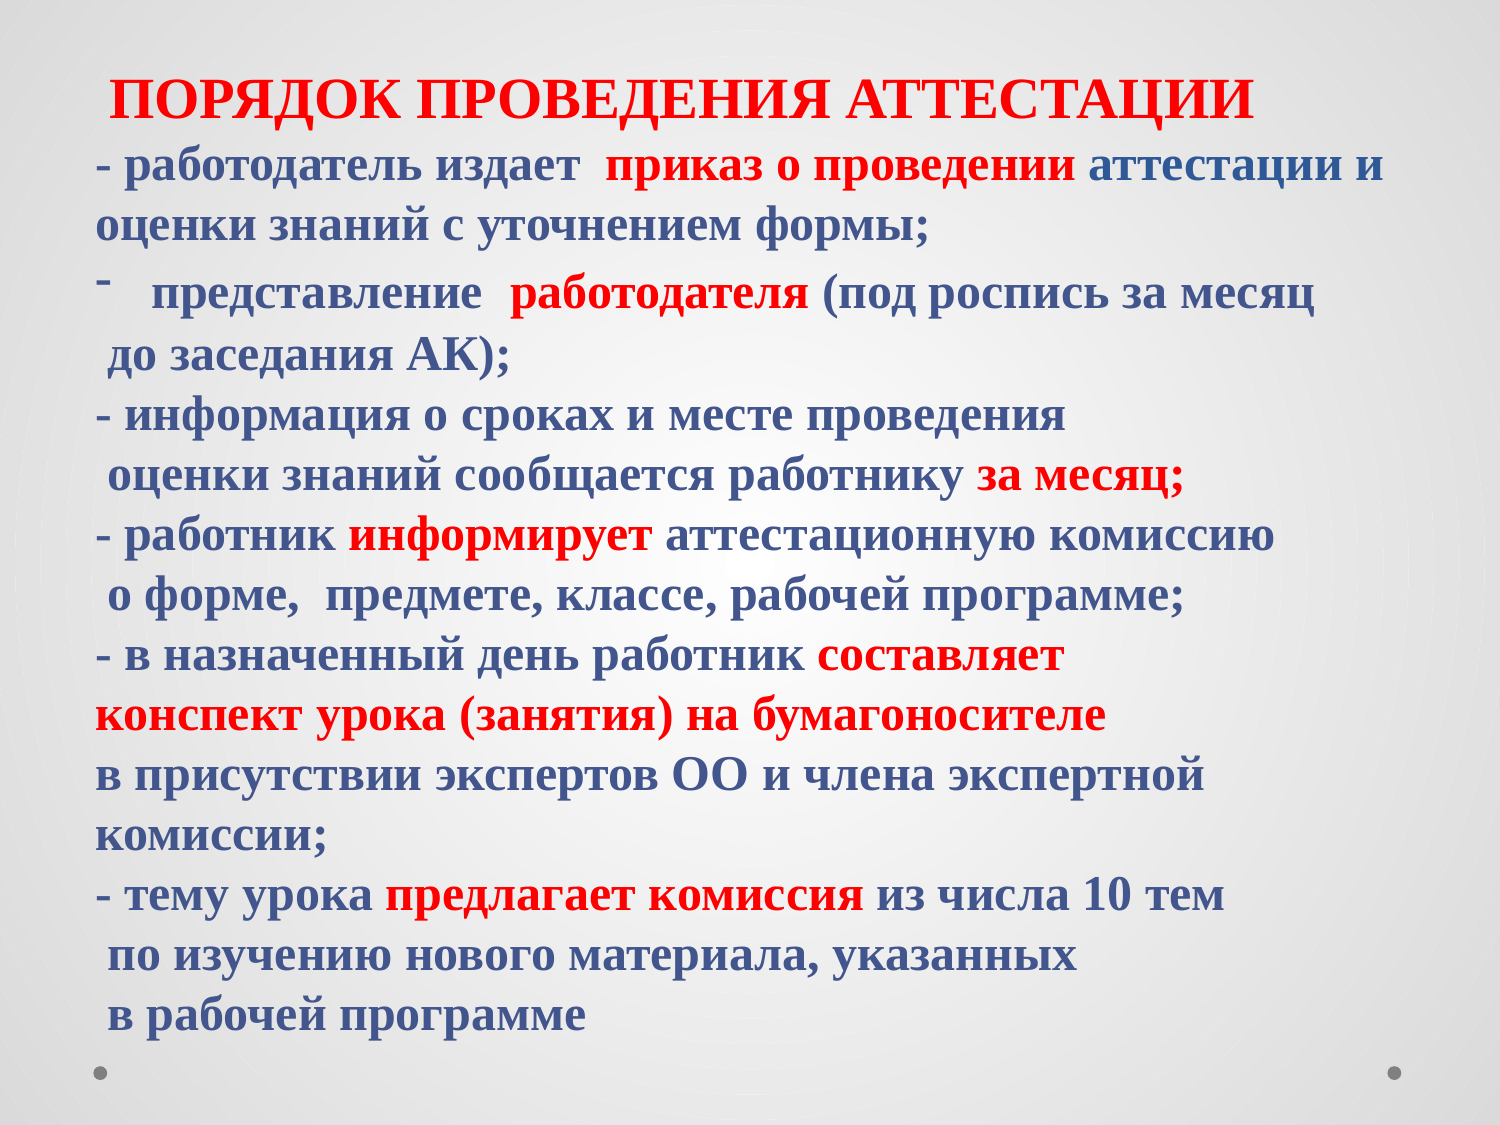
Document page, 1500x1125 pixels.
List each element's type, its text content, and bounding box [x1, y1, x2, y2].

text_box ПОРЯДОК ПРОВЕДЕНИЯ АТТЕСТАЦИИ - работодатель издает приказ о проведении аттестации и оценки знаний с уточнением формы; представление работодателя (под роспись за месяц до заседания АК); - информация о сроках и месте проведения оценки знаний сообщается работнику за месяц; - работник информирует аттестационную комиссию о форме, предмете, классе, рабочей программе; - в назначенный день работник составляет конспект урока (занятия) на бумагоносителе в присутствии экспертов ОО и члена экспертной комиссии; - тему урока предлагает комиссия из числа 10 тем по изучению нового материала, указанных в рабочей программе [29, 31, 1459, 1071]
